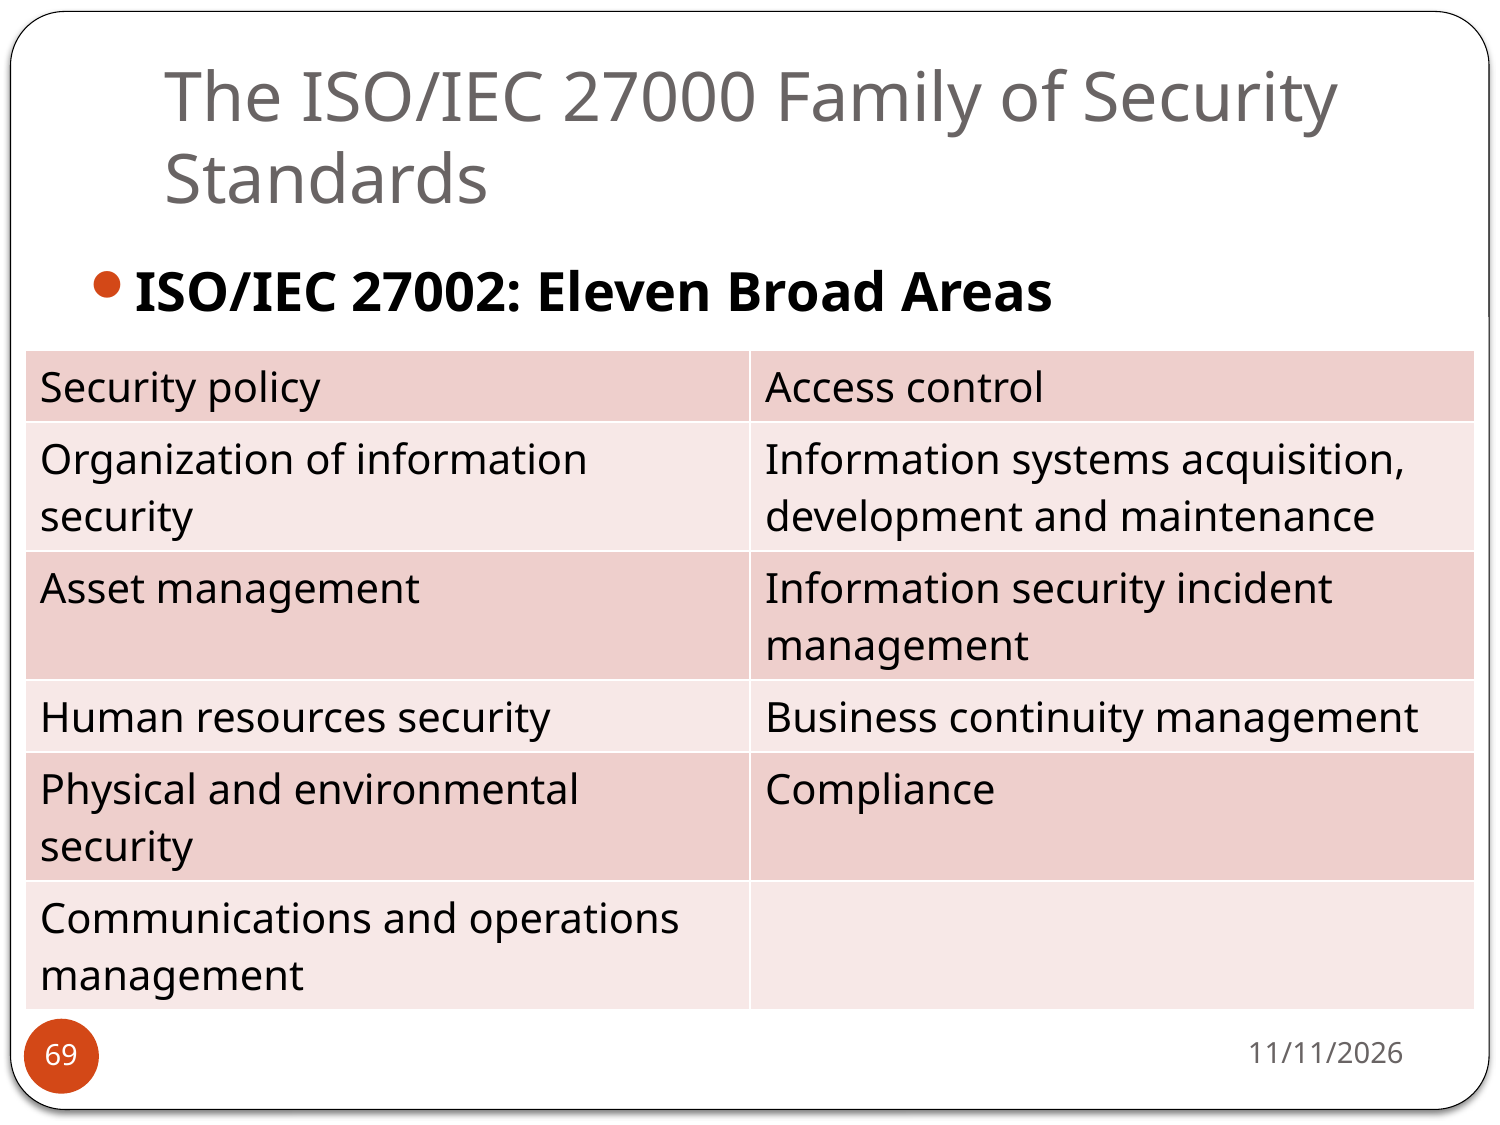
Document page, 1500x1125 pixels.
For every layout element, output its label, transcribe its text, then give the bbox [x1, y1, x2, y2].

table_header Security policy [26, 351, 749, 421]
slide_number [1012, 1015, 1419, 1094]
slide_number 69 [23, 1018, 99, 1094]
title The ISO/IEC 27000 Family of Security Standards [150, 45, 1425, 233]
table_cell Business continuity management [751, 681, 1474, 751]
table_cell Communications and operations management [26, 882, 749, 1009]
table_cell Organization of information security [26, 423, 749, 550]
table_cell [751, 882, 1474, 1009]
table_cell Information systems acquisition, development and maintenance [751, 423, 1474, 550]
table_cell Asset management [26, 552, 749, 679]
table_cell Physical and environmental security [26, 753, 749, 880]
table_cell Information security incident management [751, 552, 1474, 679]
table_header Access control [751, 351, 1474, 421]
table_cell Human resources security [26, 681, 749, 751]
table_cell Compliance [751, 753, 1474, 880]
list ISO/IEC 27002: Eleven Broad Areas [75, 249, 1425, 338]
